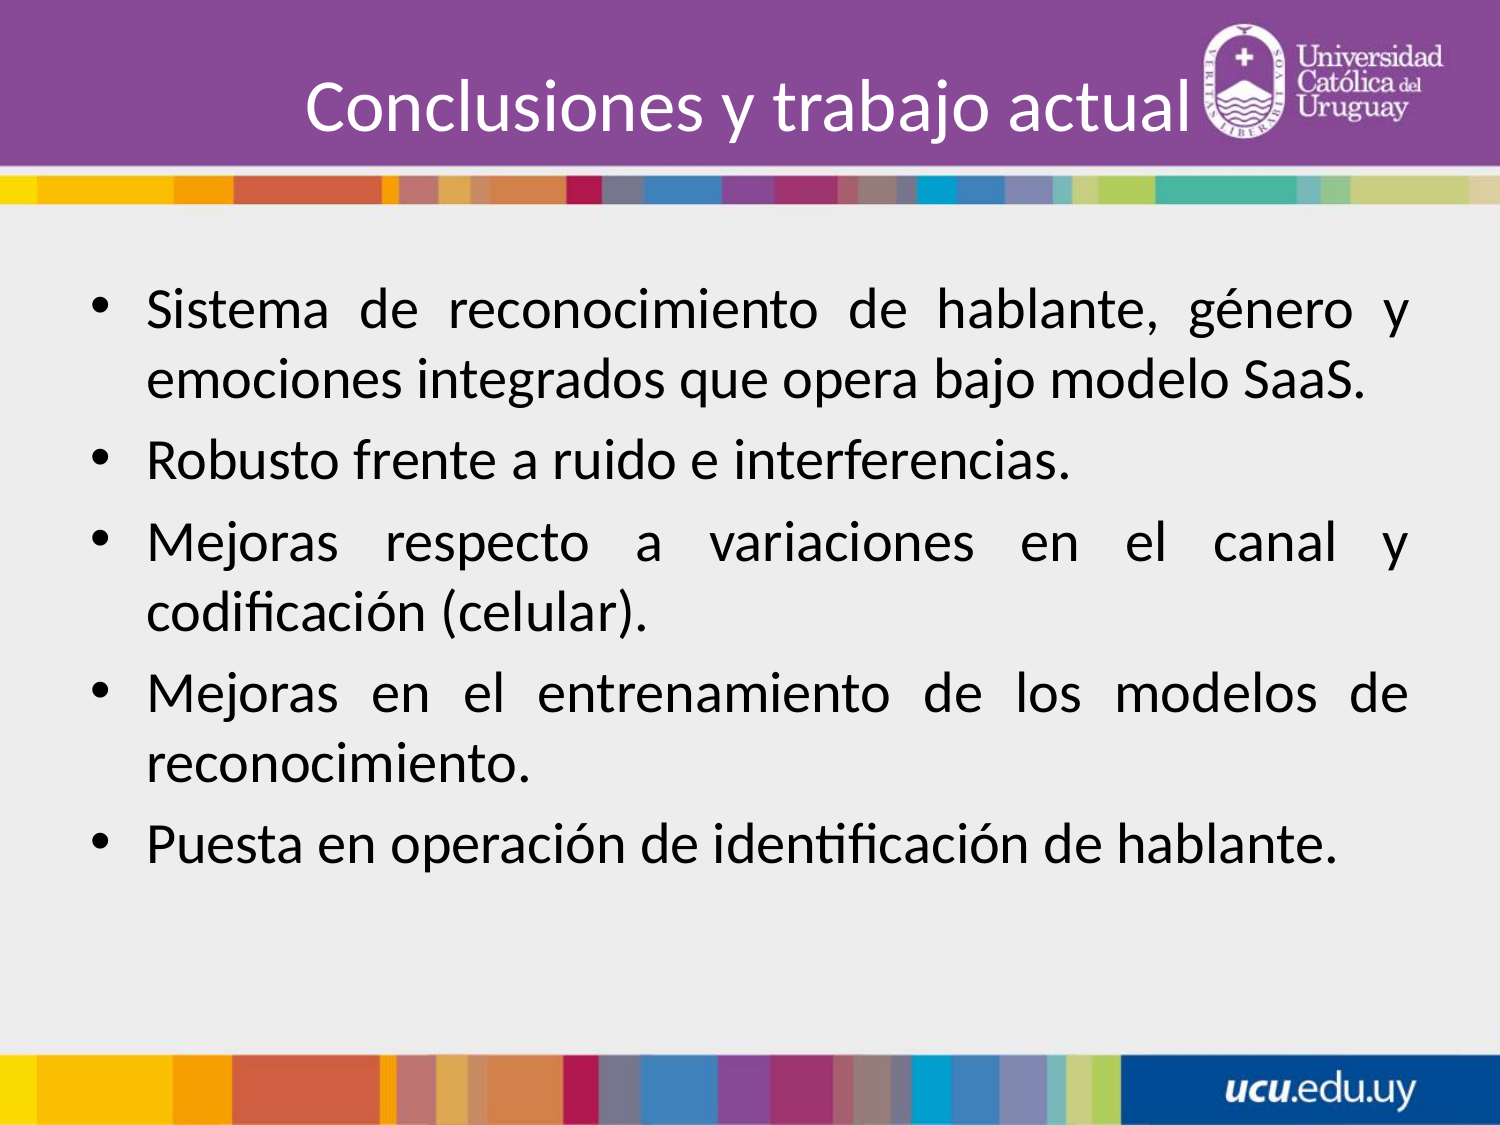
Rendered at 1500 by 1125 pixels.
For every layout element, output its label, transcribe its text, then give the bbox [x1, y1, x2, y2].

title Conclusiones y trabajo actual [75, 7, 1425, 195]
list Sistema de reconocimiento de hablante, género y emociones integrados que opera bajo modelo SaaS. Robusto frente a ruido e interferencias. Mejoras respecto a variaciones en el canal y codificación (celular). Mejoras en el entrenamiento de los modelos de reconocimiento. Puesta en operación de identificación de hablante. [75, 262, 1425, 1005]
picture [0, 0, 1500, 1125]
